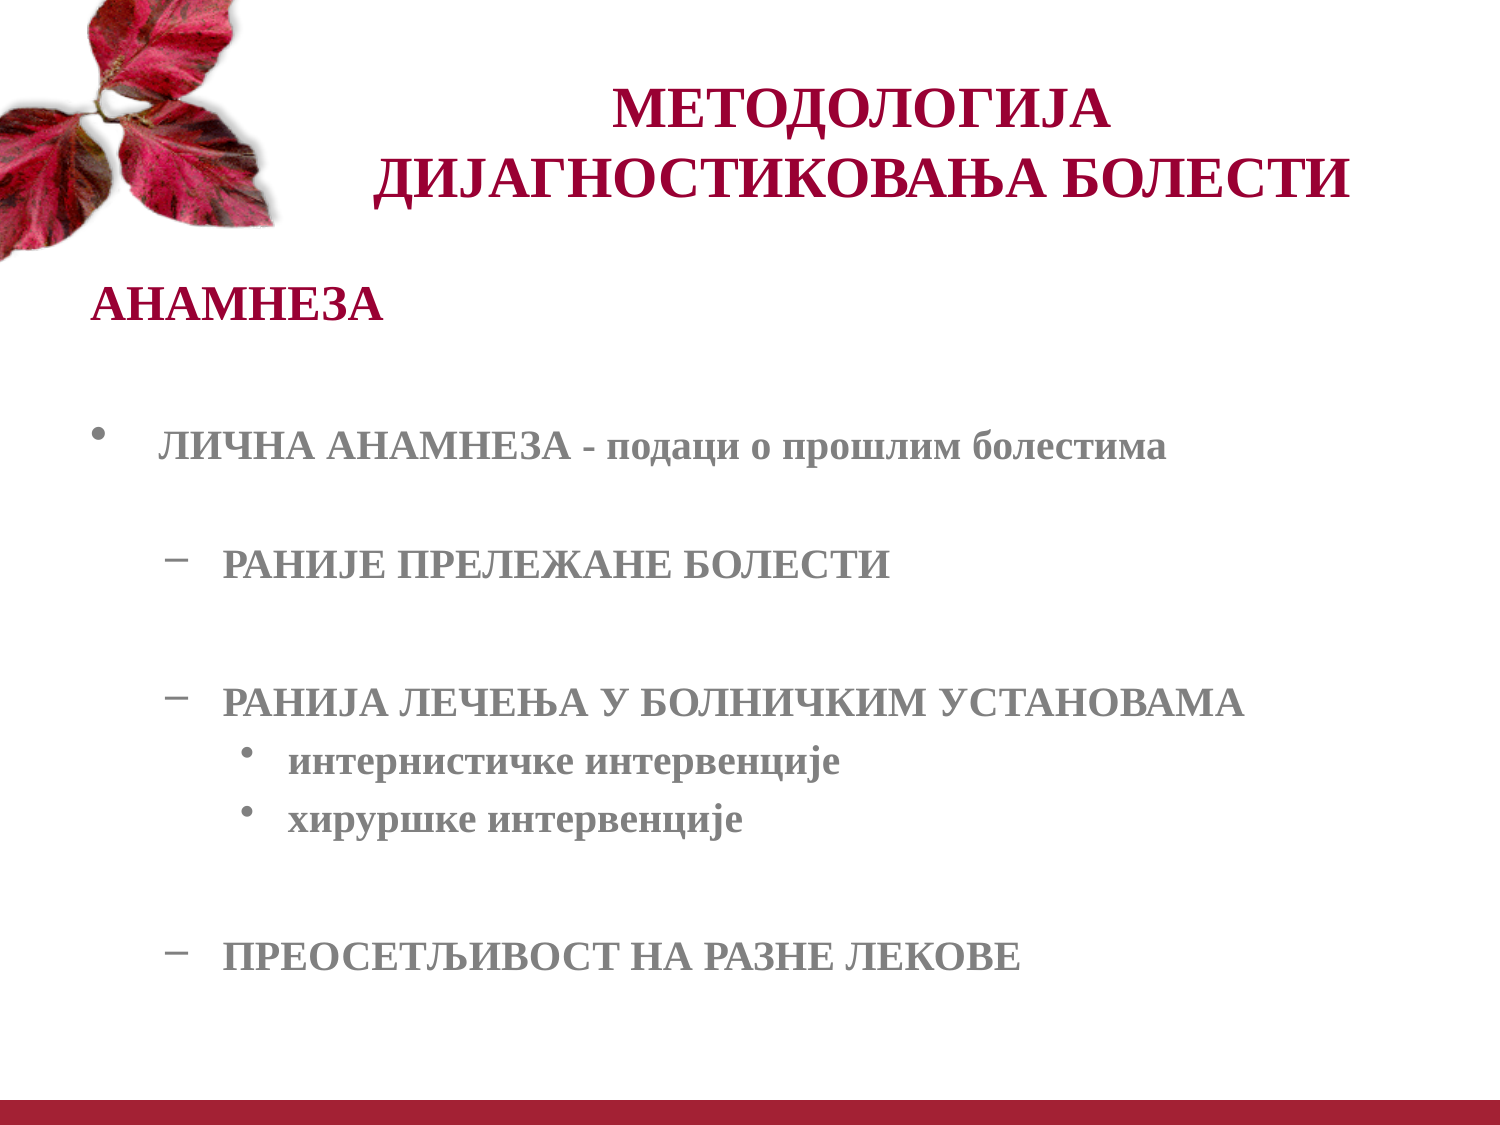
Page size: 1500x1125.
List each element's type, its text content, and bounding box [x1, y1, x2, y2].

title МЕТОДОЛОГИЈА ДИЈАГНОСТИКОВАЊА БОЛЕСТИ [289, 44, 1436, 233]
list АНАМНЕЗА ЛИЧНА АНАМНЕЗА - подаци о прошлим болестима РАНИЈЕ ПРЕЛЕЖАНЕ БОЛЕСТИ РАНИЈА ЛЕЧЕЊА У БОЛНИЧКИМ УСТАНОВАМА интернистичке интервенције хируршке интервенције ПРЕОСЕТЉИВОСТ НА РАЗНЕ ЛЕКОВЕ [74, 262, 1426, 1006]
picture [0, 0, 295, 273]
